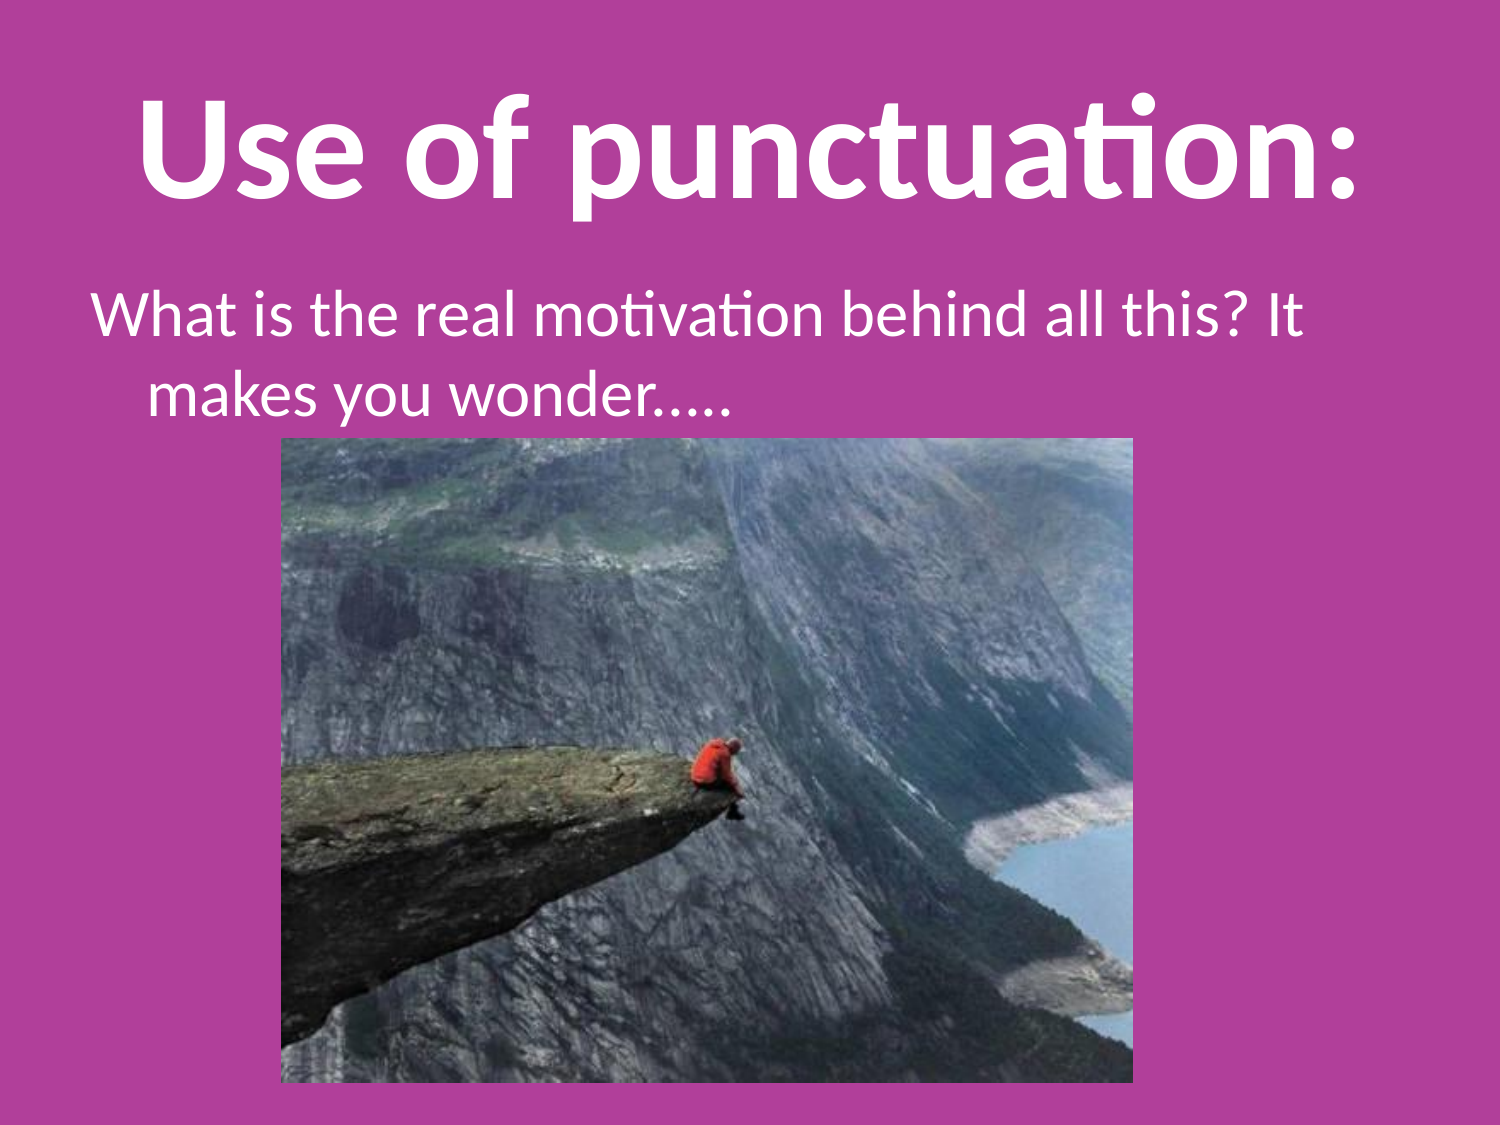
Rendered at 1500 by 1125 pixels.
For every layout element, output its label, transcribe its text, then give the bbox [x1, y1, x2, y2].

list What is the real motivation behind all this? It makes you wonder..... [75, 262, 1425, 1005]
picture [280, 438, 1133, 1083]
title Use of punctuation: [75, 45, 1425, 233]
